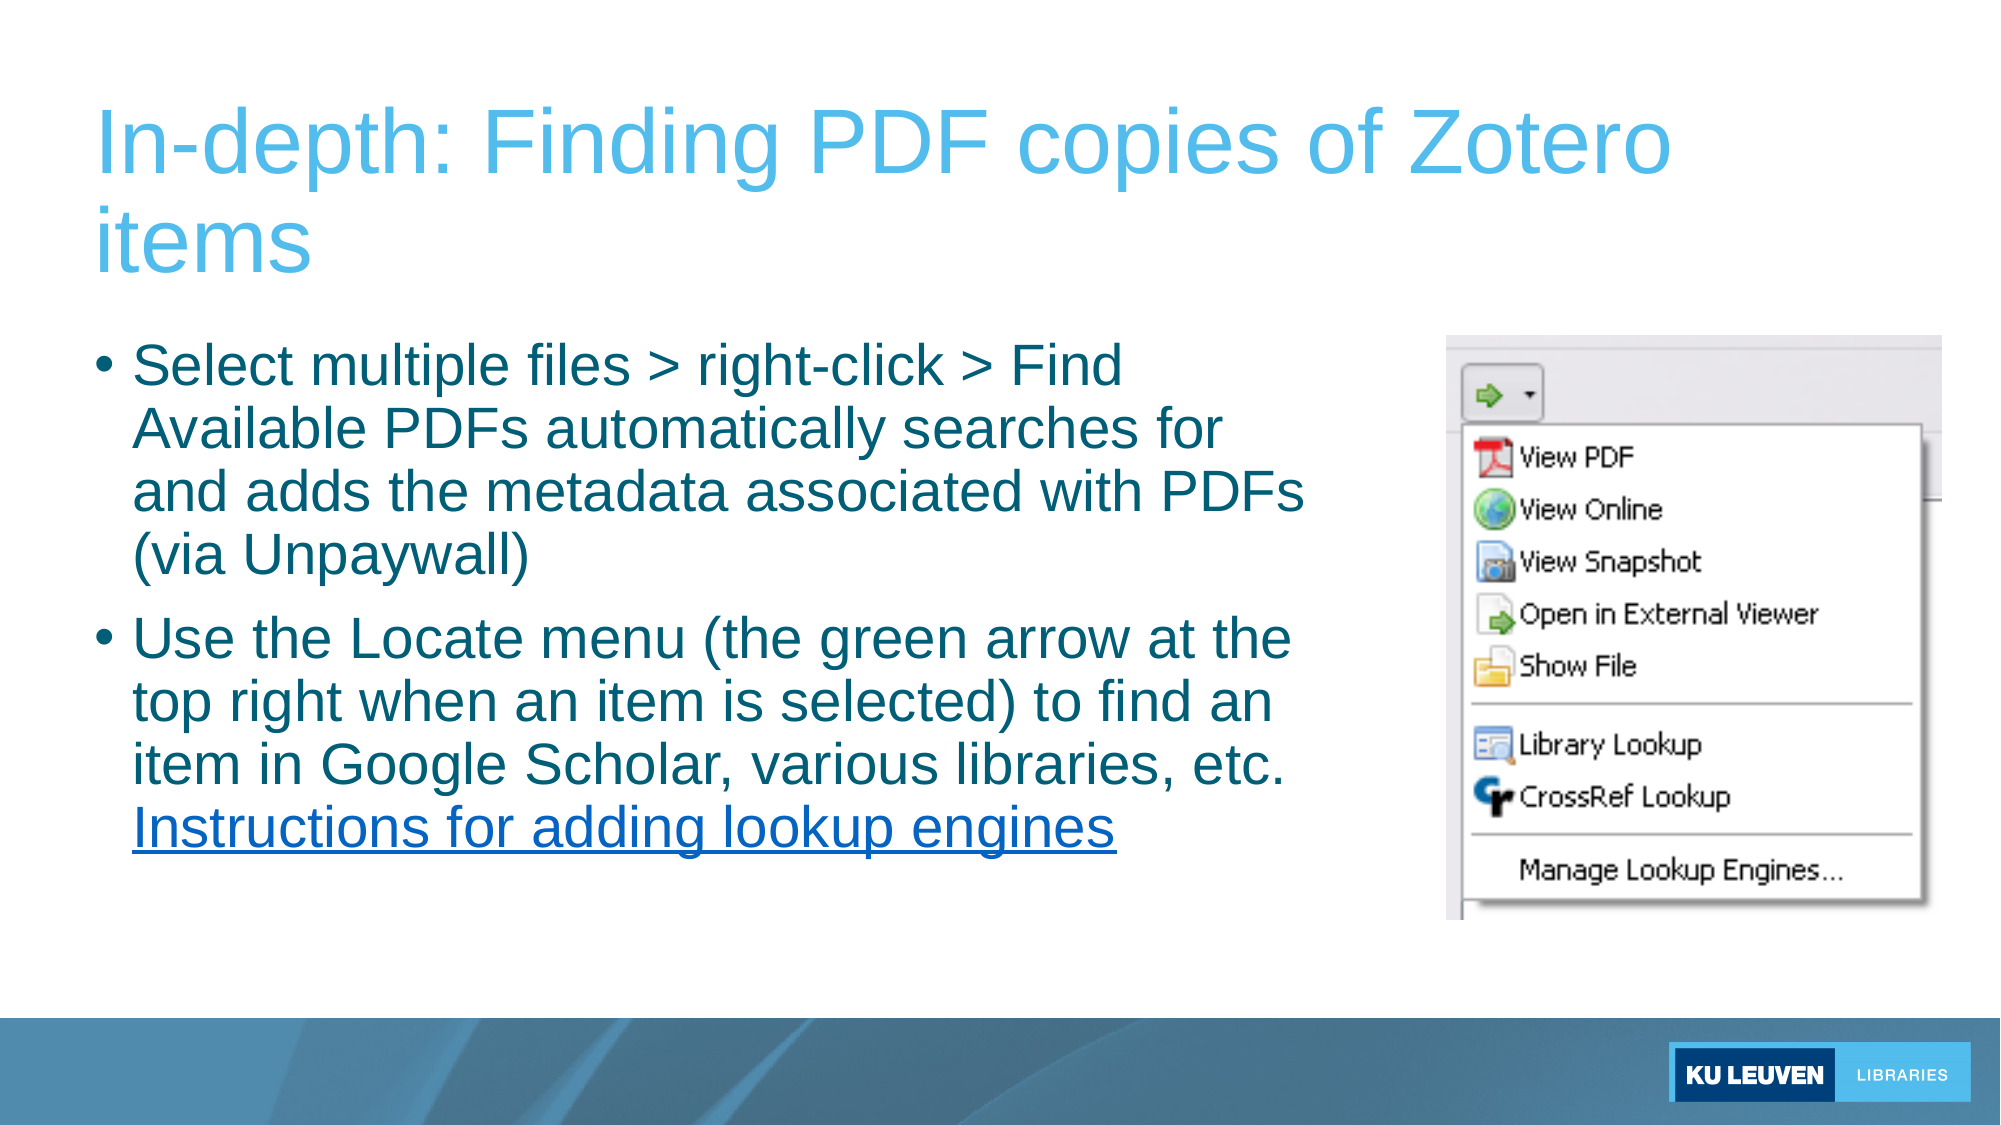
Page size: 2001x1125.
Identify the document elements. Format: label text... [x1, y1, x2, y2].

title In-depth: Finding PDF copies of Zotero items [94, 94, 1906, 312]
picture [1446, 335, 1942, 920]
list Select multiple files > right-click > Find Available PDFs automatically searches for and adds the metadata associated with PDFs (via Unpaywall) Use the Locate menu (the green arrow at the top right when an item is selected) to find an item in Google Scholar, various libraries, etc. Instructions for adding lookup engines [94, 335, 1331, 982]
picture [0, 1018, 2000, 1125]
